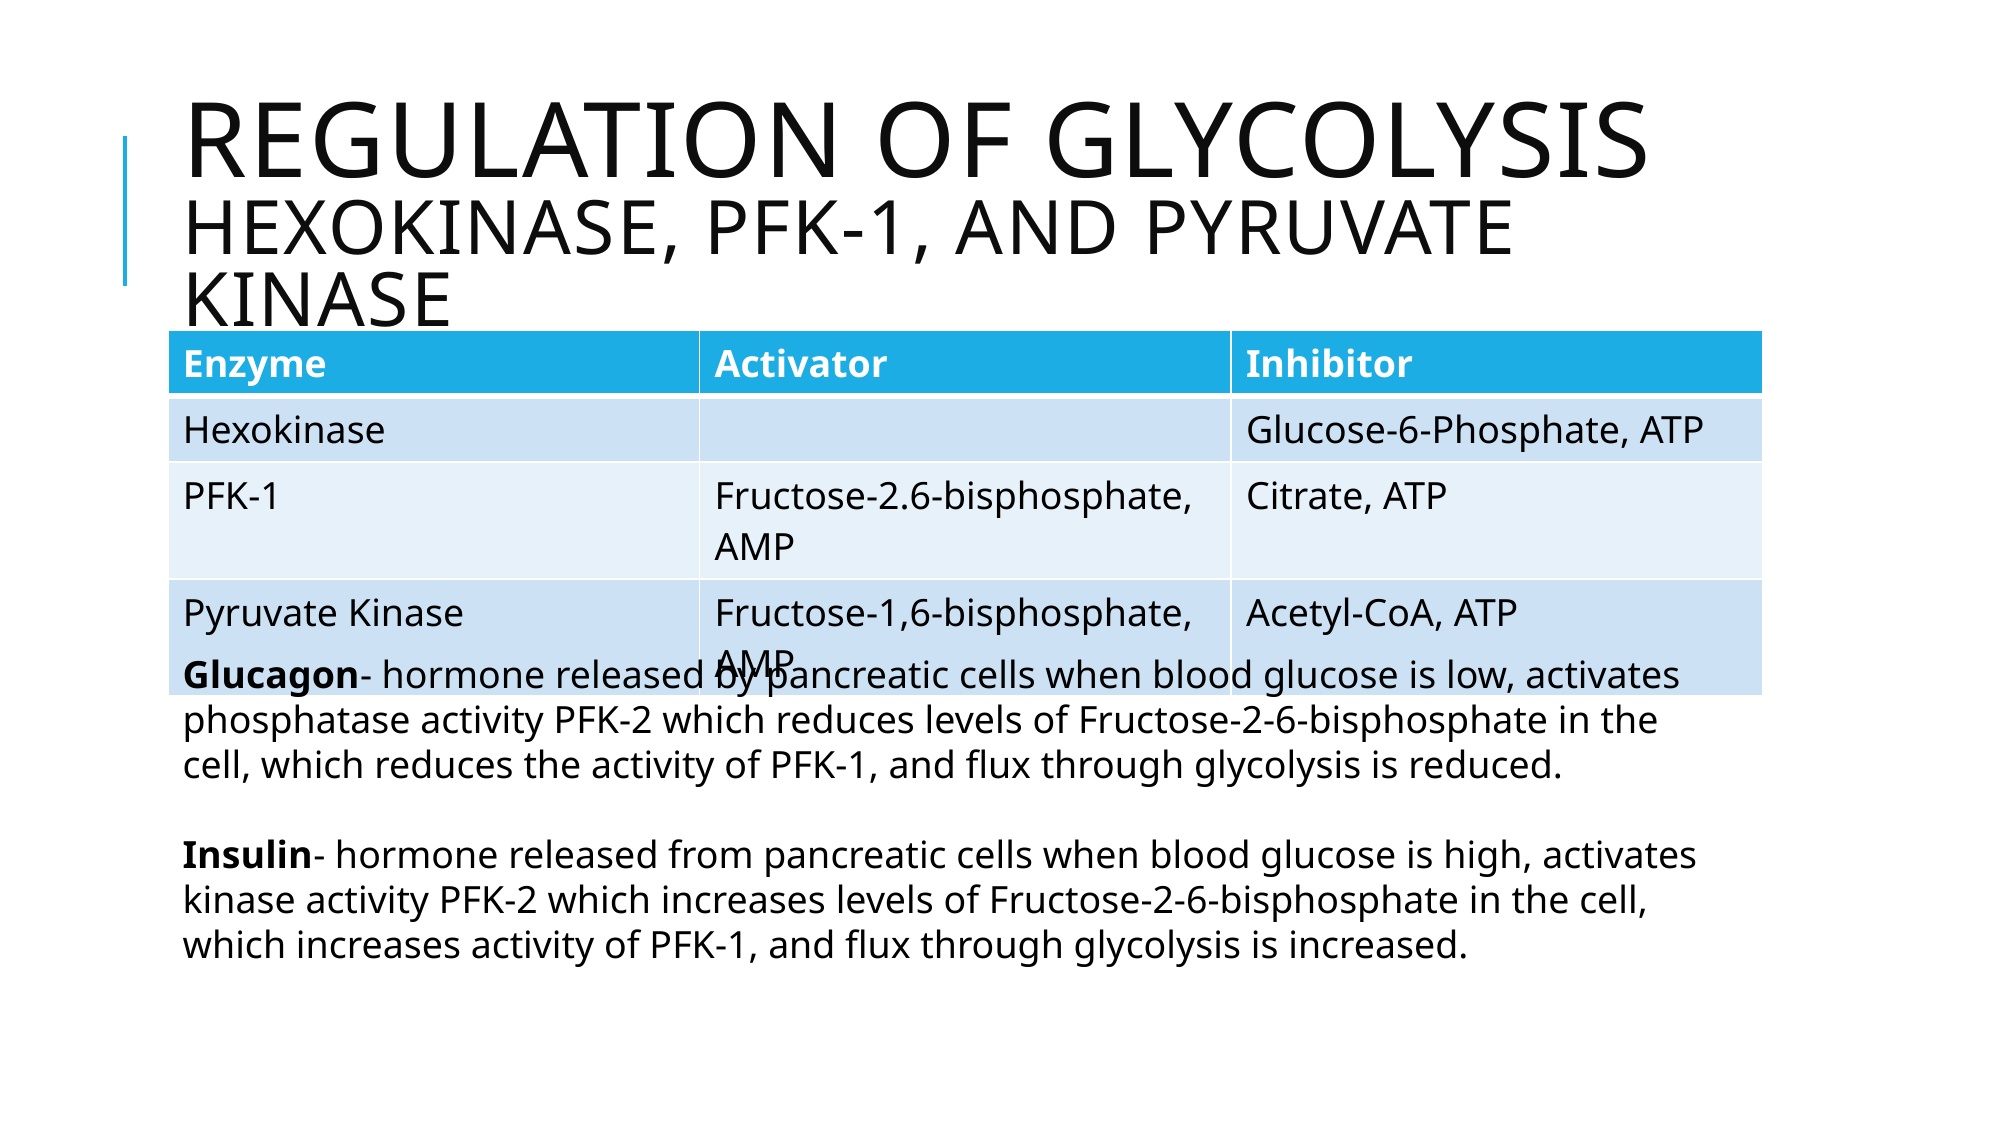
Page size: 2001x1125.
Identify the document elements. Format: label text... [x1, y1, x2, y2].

table_cell Hexokinase [169, 399, 699, 461]
table_cell Pyruvate Kinase [169, 580, 699, 643]
table_cell Glucose-6-Phosphate, ATP [1232, 399, 1762, 461]
table_cell PFK-1 [169, 463, 699, 578]
table_cell Fructose-2.6-bisphosphate, AMP [700, 463, 1230, 578]
table_cell [700, 399, 1230, 461]
table_header Enzyme [169, 331, 699, 393]
table_header Activator [700, 331, 1230, 393]
table_header Inhibitor [1232, 331, 1762, 393]
text_box Glucagon- hormone released by pancreatic cells when blood glucose is low, activates phosphatase activity PFK-2 which reduces levels of Fructose-2-6-bisphosphate in the cell, which reduces the activity of PFK-1, and flux through glycolysis is reduced. Insulin- hormone released from pancreatic cells when blood glucose is high, activates kinase activity PFK-2 which increases levels of Fructose-2-6-bisphosphate in the cell, which increases activity of PFK-1, and flux through glycolysis is increased. [168, 643, 1739, 974]
table_cell Citrate, ATP [1232, 463, 1762, 578]
table_cell Acetyl-CoA, ATP [1232, 580, 1762, 695]
title Regulation of glycolysis Hexokinase, PFK-1, and pyruvate Kinase [168, 96, 1763, 329]
table_cell Fructose-1,6-bisphosphate, AMP [700, 580, 1230, 643]
